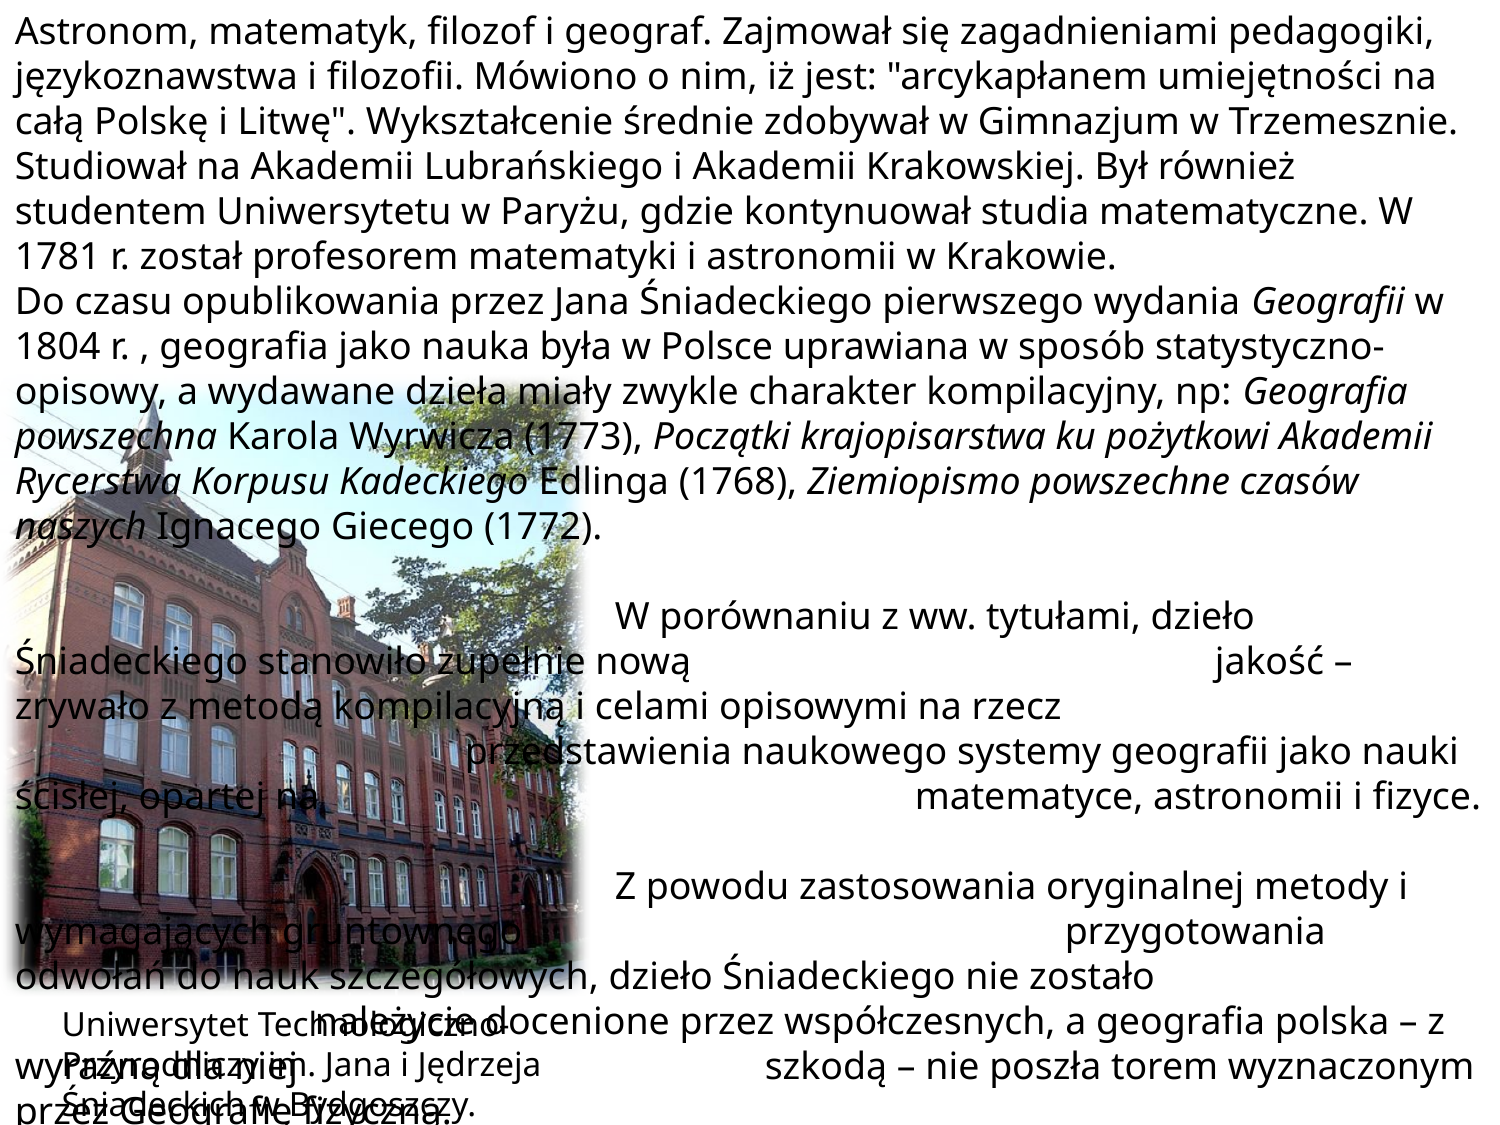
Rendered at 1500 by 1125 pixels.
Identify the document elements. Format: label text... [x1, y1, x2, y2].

text_box Astronom, matematyk, filozof i geograf. Zajmował się zagadnieniami pedagogiki, językoznawstwa i filozofii. Mówiono o nim, iż jest: "arcykapłanem umiejętności na całą Polskę i Litwę". Wykształcenie średnie zdobywał w Gimnazjum w Trzemesznie. Studiował na Akademii Lubrańskiego i Akademii Krakowskiej. Był również studentem Uniwersytetu w Paryżu, gdzie kontynuował studia matematyczne. W 1781 r. został profesorem matematyki i astronomii w Krakowie. Do czasu opublikowania przez Jana Śniadeckiego pierwszego wydania Geografii w 1804 r. , geografia jako nauka była w Polsce uprawiana w sposób statystyczno-opisowy, a wydawane dzieła miały zwykle charakter kompilacyjny, np: Geografia powszechna Karola Wyrwicza (1773), Początki krajopisarstwa ku pożytkowi Akademii Rycerstwa Korpusu Kadeckiego Edlinga (1768), Ziemiopismo powszechne czasów naszych Ignacego Giecego (1772). W porównaniu z ww. tytułami, dzieło Śniadeckiego stanowiło zupełnie nową jakość – zrywało z metodą kompilacyjną i celami opisowymi na rzecz przedstawienia naukowego systemy geografii jako nauki ścisłej, opartej na matematyce, astronomii i fizyce. Z powodu zastosowania oryginalnej metody i wymagających gruntownego przygotowania odwołań do nauk szczegółowych, dzieło Śniadeckiego nie zostało należycie docenione przez współczesnych, a geografia polska – z wyraźną dla niej szkodą – nie poszła torem wyznaczonym przez Geografię fizyczną. [0, 0, 1500, 1125]
text_box Uniwersytet Technologiczno-Przyrodniczy im. Jana i Jędrzeja Śniadeckich w Bydgoszczy. [46, 996, 610, 1125]
picture [0, 374, 591, 997]
